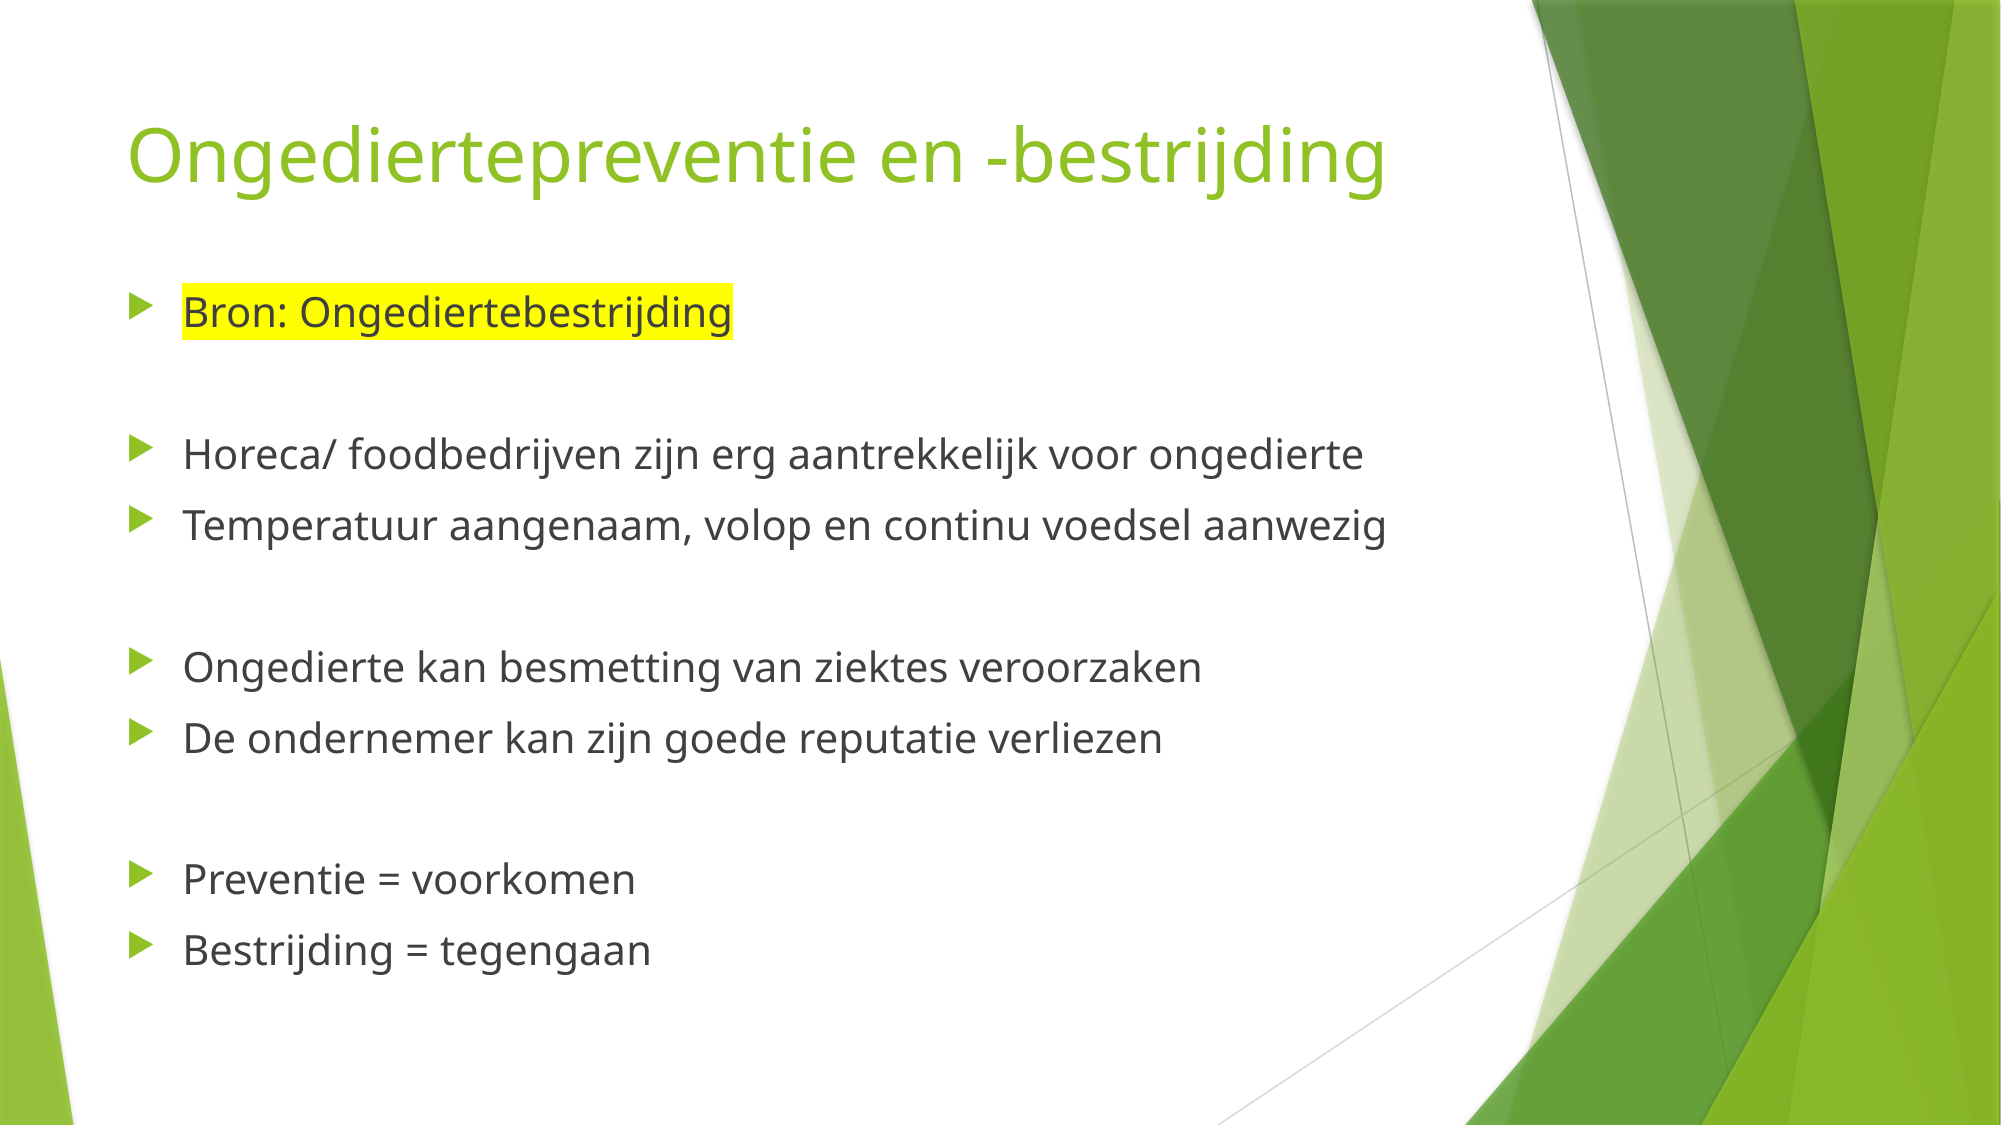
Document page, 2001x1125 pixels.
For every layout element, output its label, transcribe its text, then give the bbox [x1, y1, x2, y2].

title Ongediertepreventie en -bestrijding [111, 99, 1522, 278]
list Bron: Ongediertebestrijding Horeca/ foodbedrijven zijn erg aantrekkelijk voor ongedierte Temperatuur aangenaam, volop en continu voedsel aanwezig Ongedierte kan besmetting van ziektes veroorzaken De ondernemer kan zijn goede reputatie verliezen Preventie = voorkomen Bestrijding = tegengaan [111, 278, 1700, 1107]
